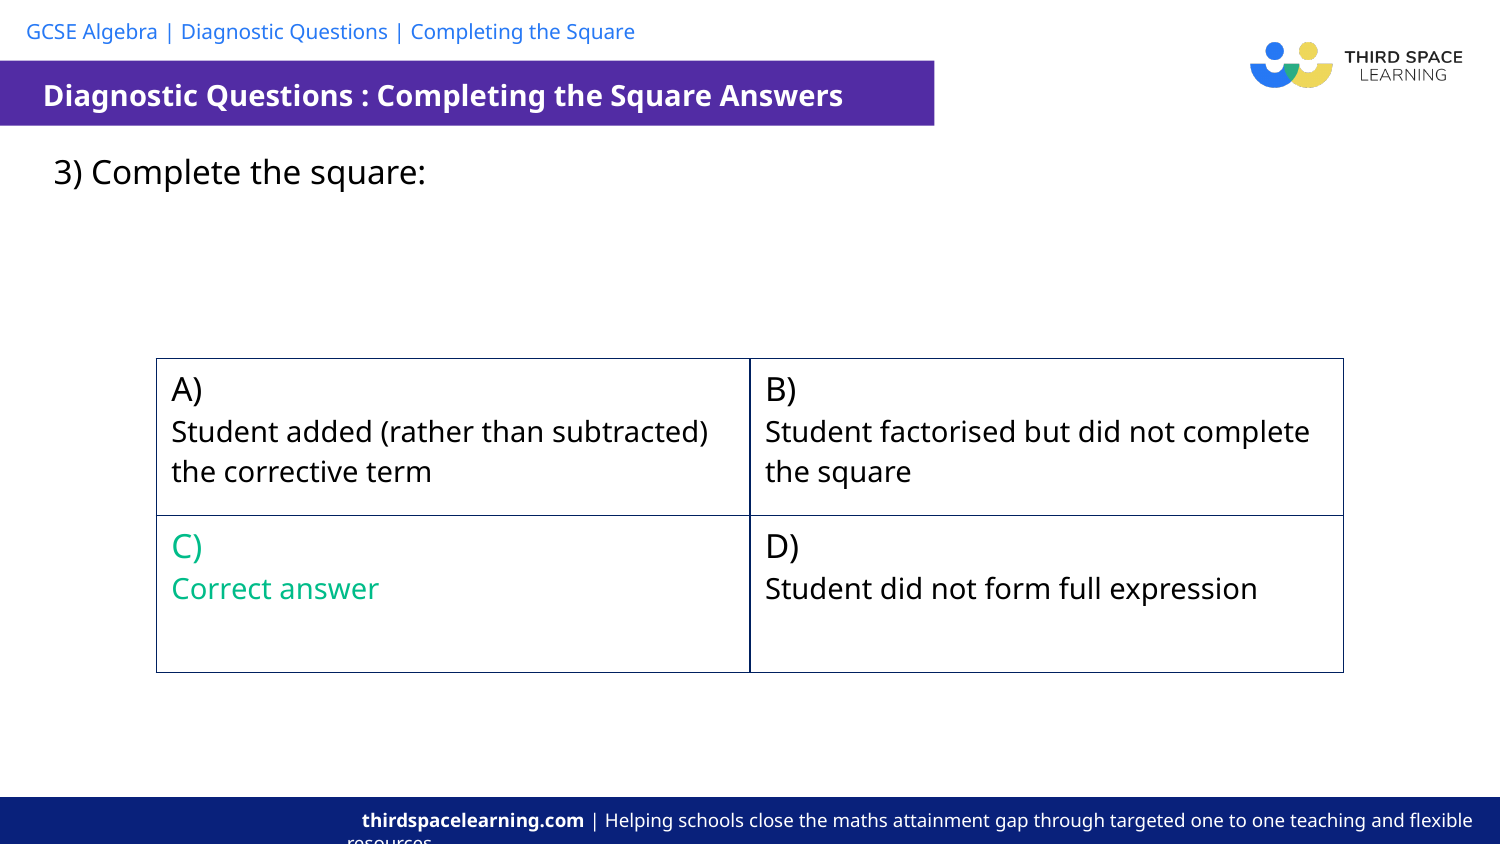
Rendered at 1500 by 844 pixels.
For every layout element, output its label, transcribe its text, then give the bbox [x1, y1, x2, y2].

text_box Diagnostic Questions : Completing the Square Answers [27, 61, 933, 127]
picture [1250, 33, 1465, 99]
